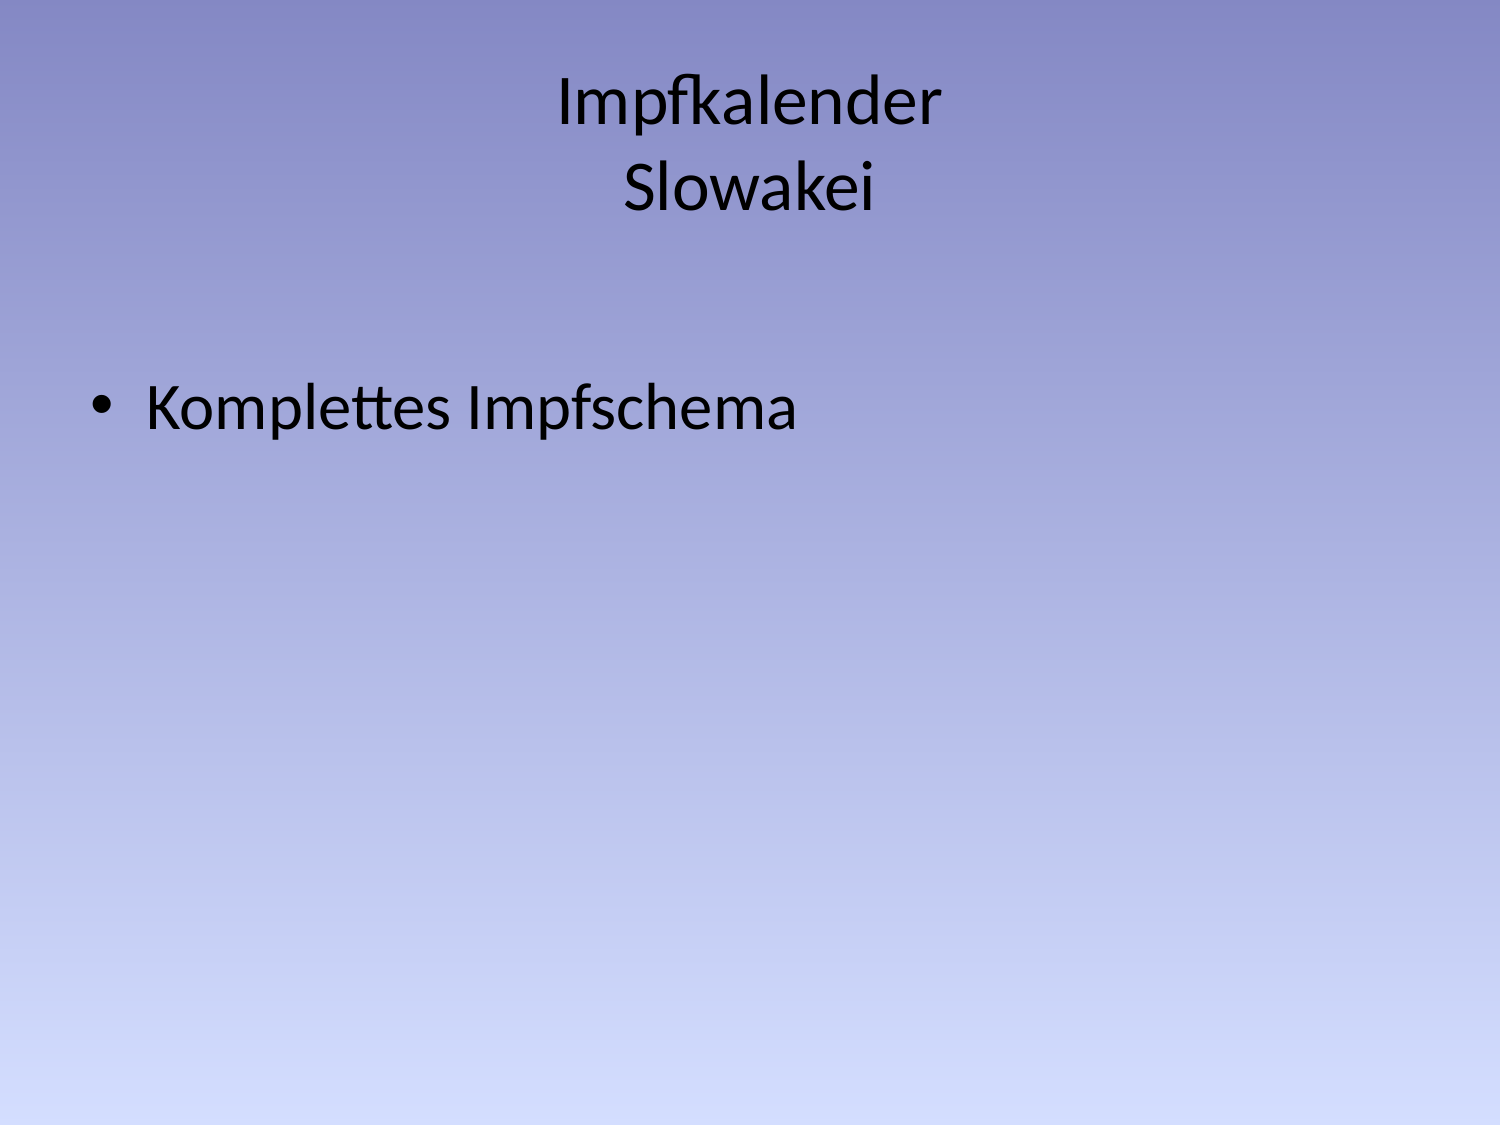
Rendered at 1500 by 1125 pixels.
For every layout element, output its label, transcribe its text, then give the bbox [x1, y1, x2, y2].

list Komplettes Impfschema [75, 262, 1425, 1005]
title Impfkalender Slowakei [75, 45, 1425, 233]
